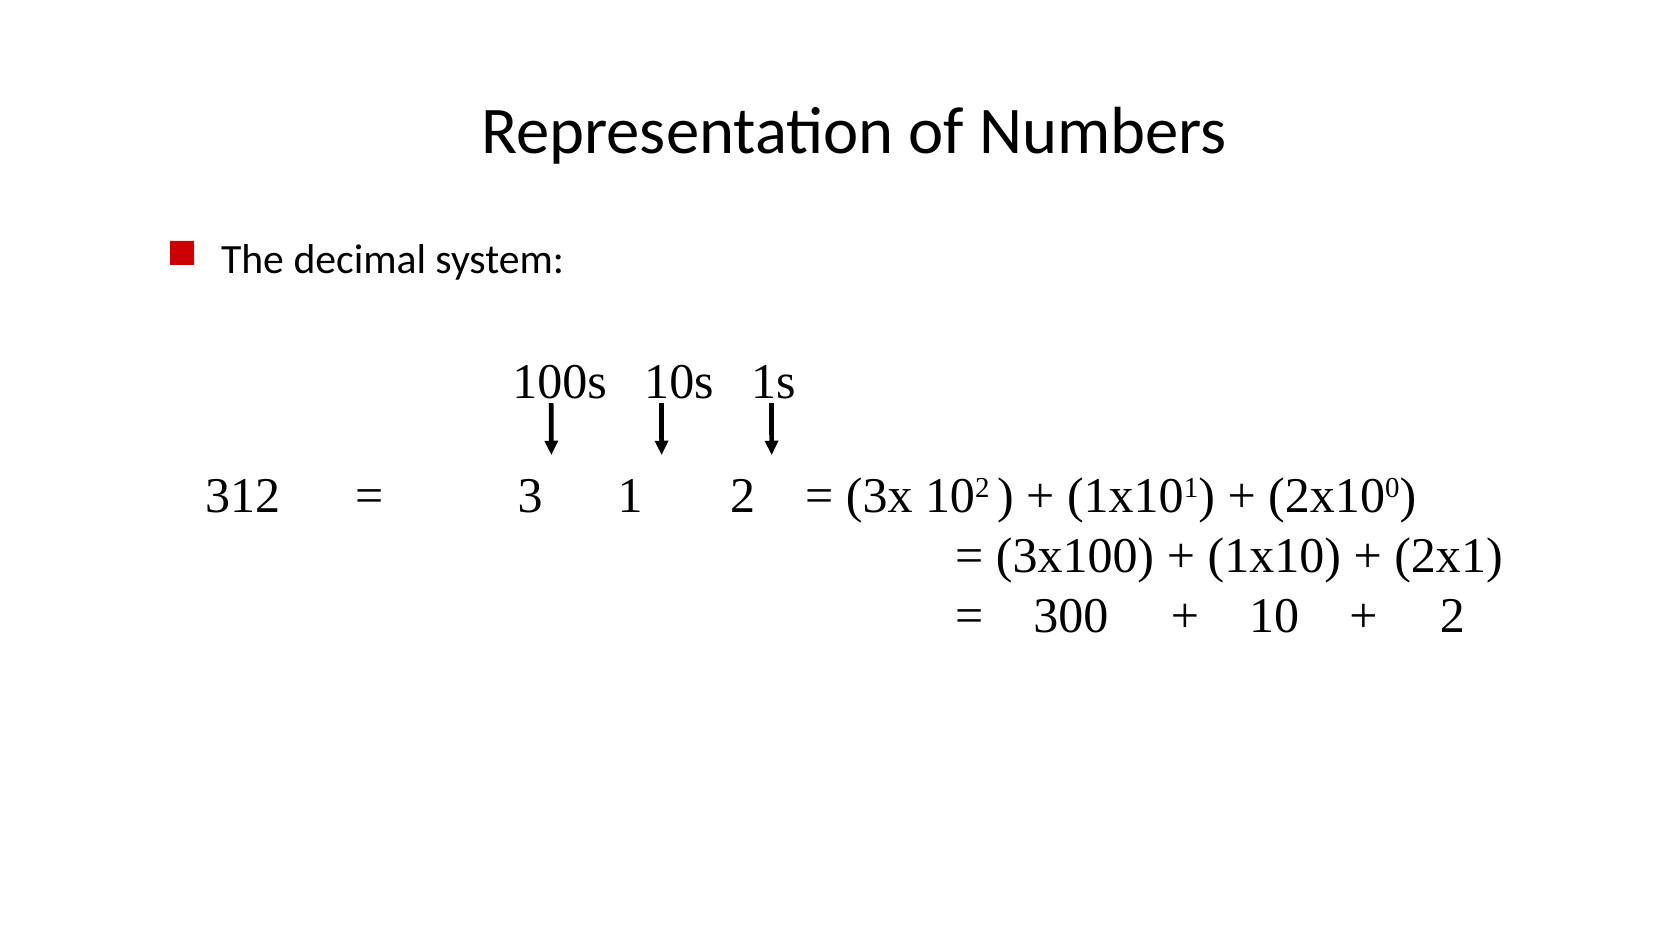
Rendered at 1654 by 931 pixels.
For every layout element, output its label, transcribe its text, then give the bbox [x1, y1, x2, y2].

text_box [545, 417, 558, 454]
list The decimal system: [151, 227, 1571, 817]
text_box [765, 417, 778, 454]
text_box [655, 417, 668, 454]
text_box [179, 454, 1568, 652]
title Representation of Numbers [151, 51, 1557, 166]
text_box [482, 341, 827, 417]
